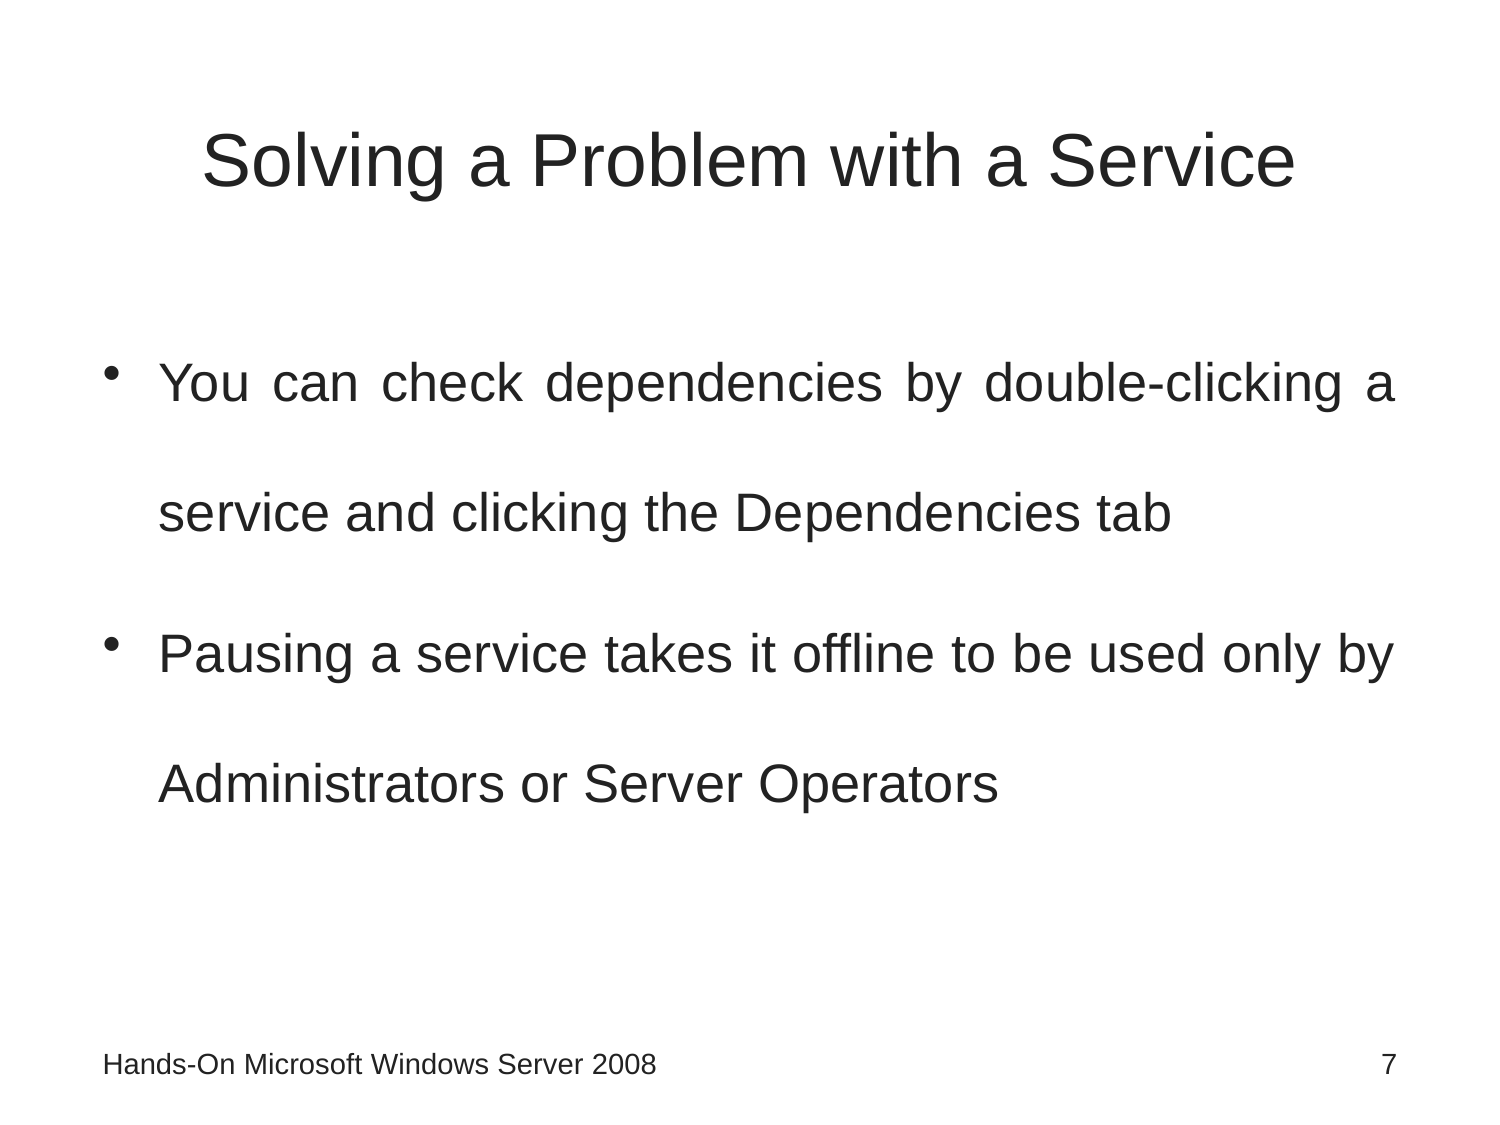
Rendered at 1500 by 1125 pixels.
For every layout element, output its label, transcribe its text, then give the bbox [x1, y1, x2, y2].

list You can check dependencies by double-clicking a service and clicking the Dependencies tab Pausing a service takes it offline to be used only by Administrators or Server Operators [87, 274, 1413, 1026]
footer Hands-On Microsoft Windows Server 2008 [87, 1037, 1051, 1101]
title Solving a Problem with a Service [87, 62, 1413, 251]
slide_number 7 [1074, 1037, 1413, 1101]
